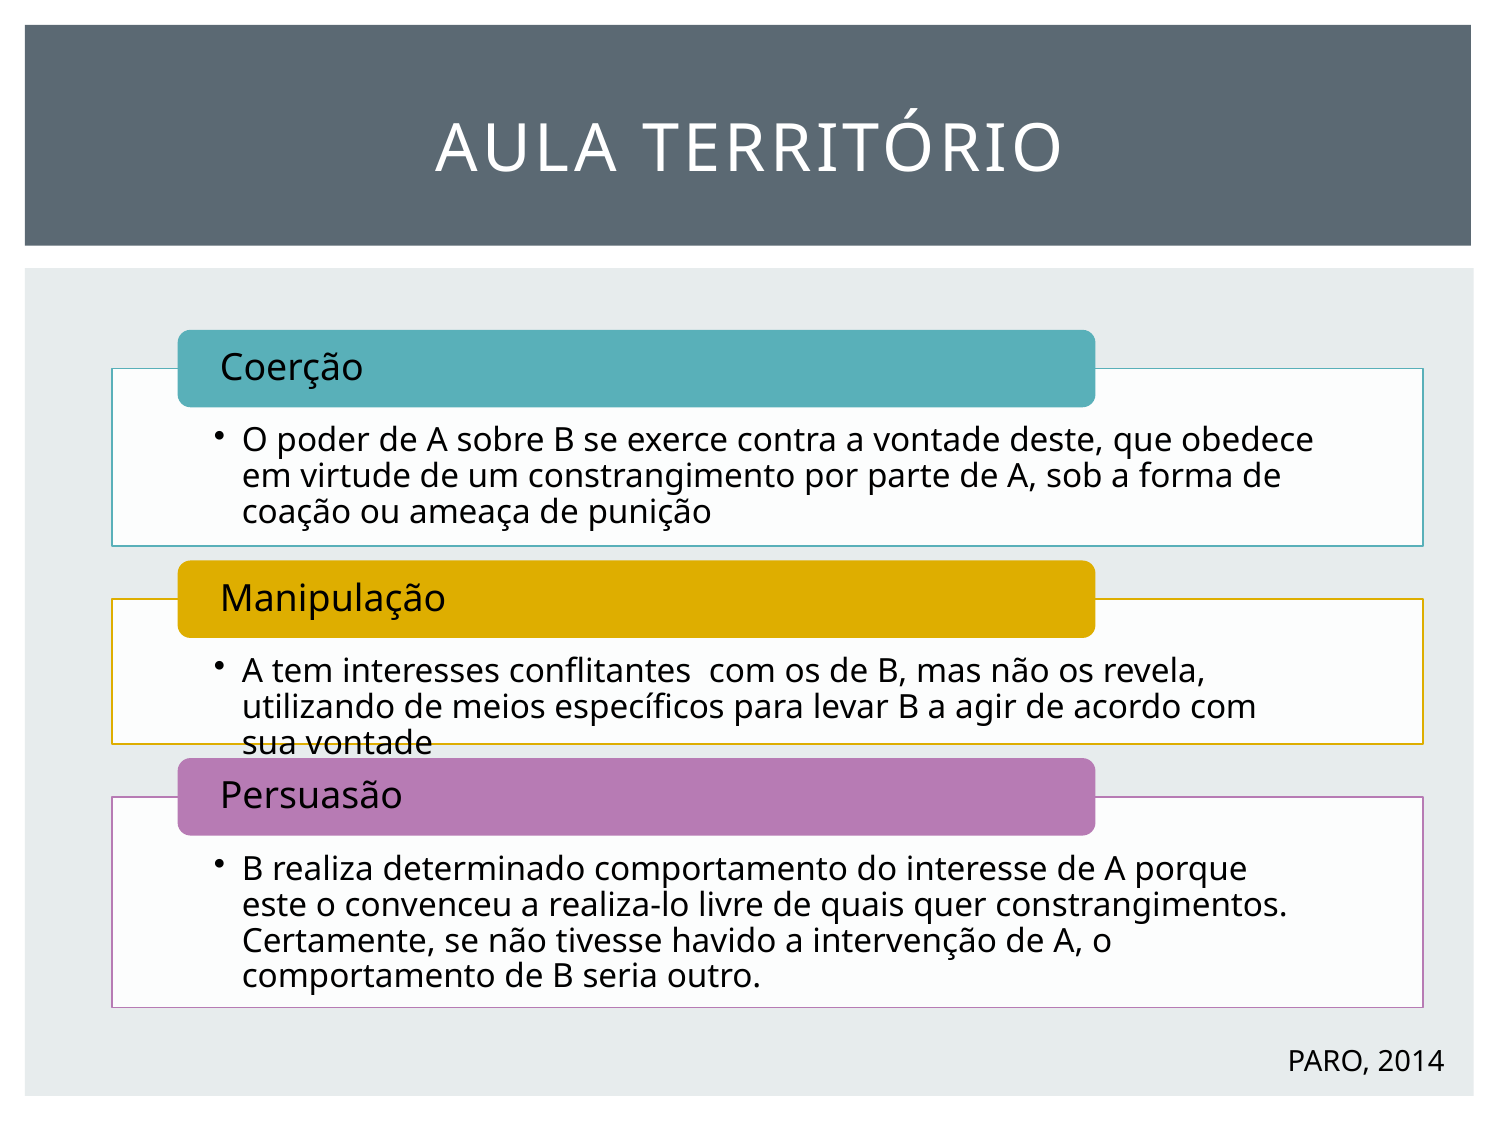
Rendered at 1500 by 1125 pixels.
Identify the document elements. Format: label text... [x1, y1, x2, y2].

title Aula Território [62, 58, 1438, 232]
text_box PARO, 2014 [1272, 1034, 1460, 1085]
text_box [111, 302, 1424, 1036]
